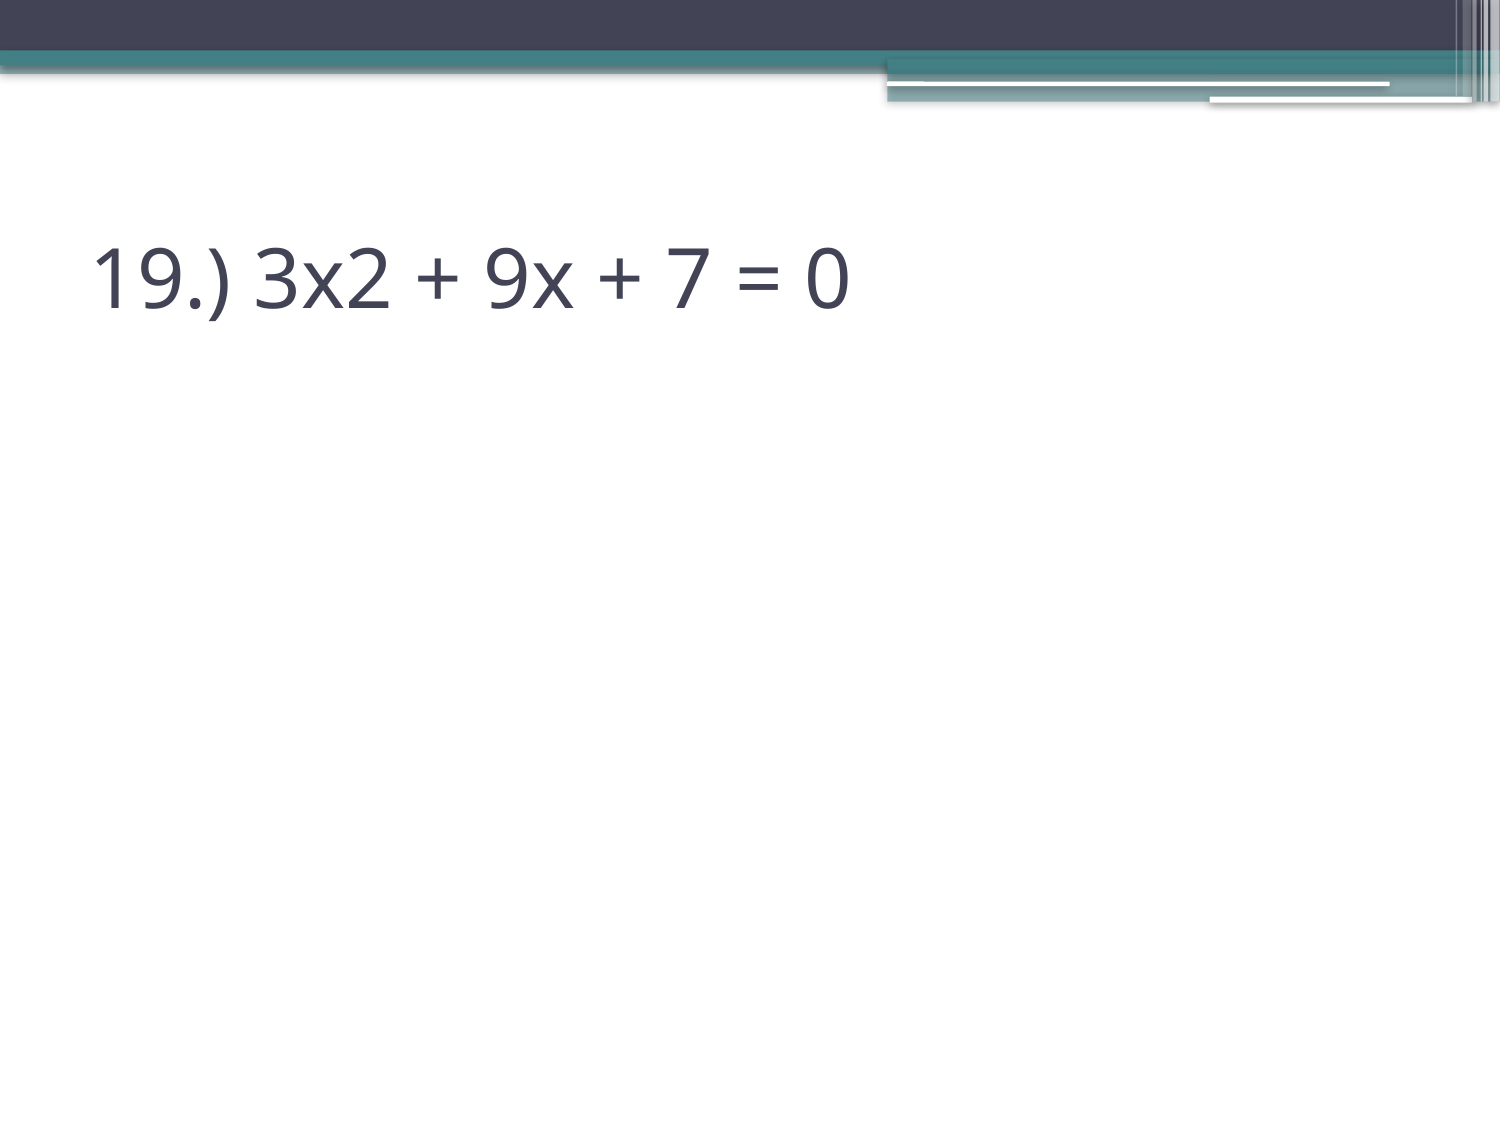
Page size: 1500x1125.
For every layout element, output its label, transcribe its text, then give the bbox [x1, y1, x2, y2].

title 19.) 3x2 + 9x + 7 = 0 [75, 187, 1425, 363]
